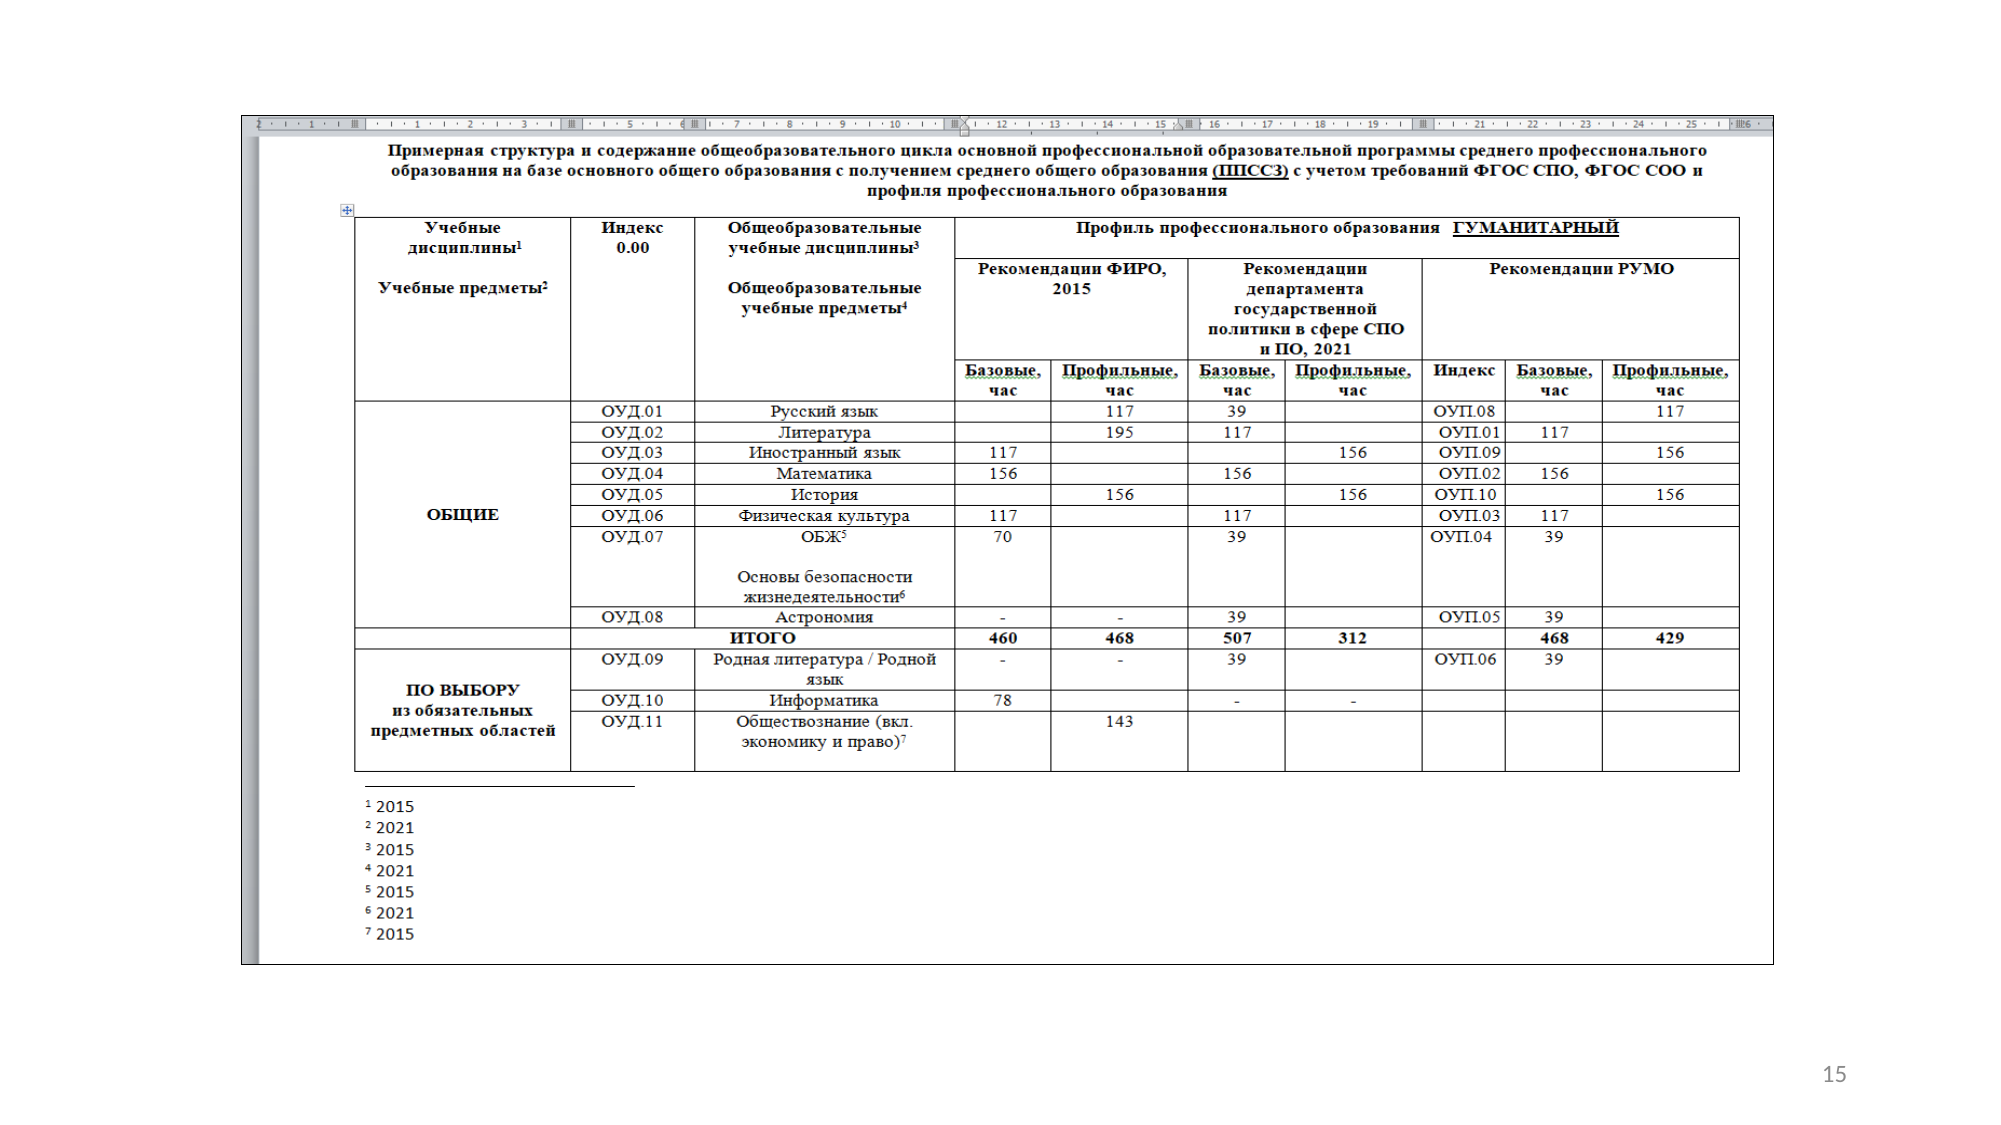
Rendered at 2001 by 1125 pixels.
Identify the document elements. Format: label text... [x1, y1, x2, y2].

picture [240, 115, 1774, 965]
slide_number 15 [1412, 1042, 1863, 1103]
